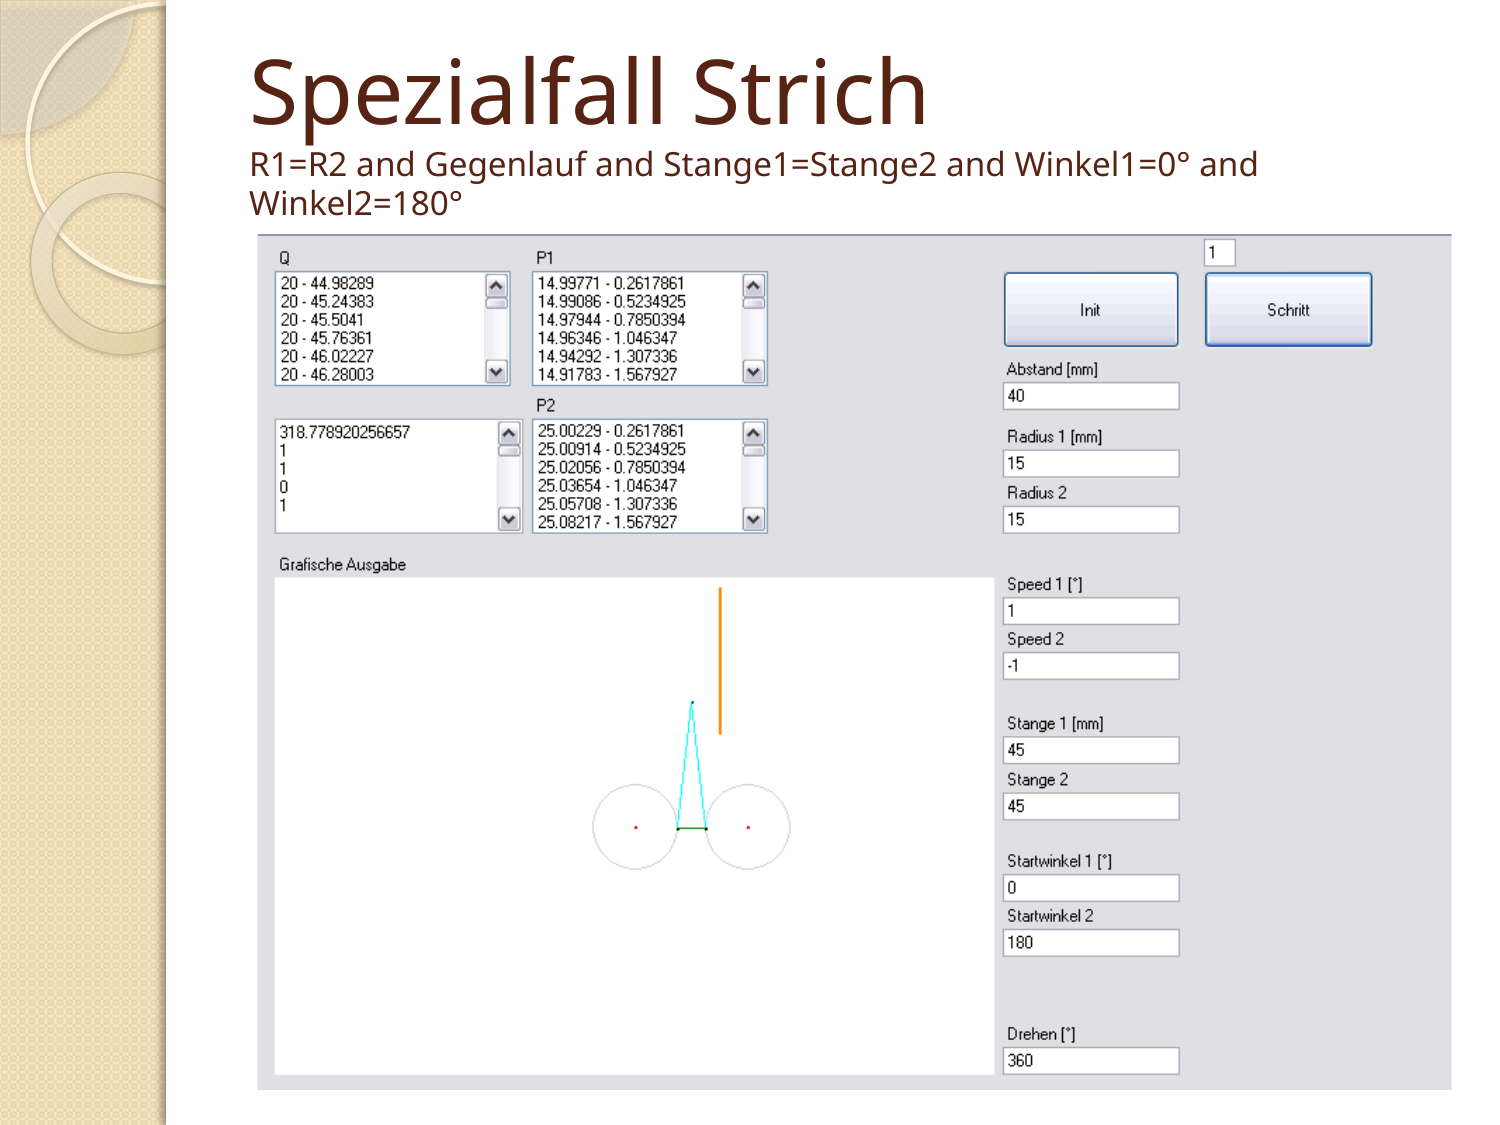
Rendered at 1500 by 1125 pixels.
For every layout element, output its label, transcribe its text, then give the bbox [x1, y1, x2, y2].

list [257, 234, 1452, 1091]
title Spezialfall Strich R1=R2 and Gegenlauf and Stange1=Stange2 and Winkel1=0° and Winkel2=180° [234, 35, 1465, 223]
